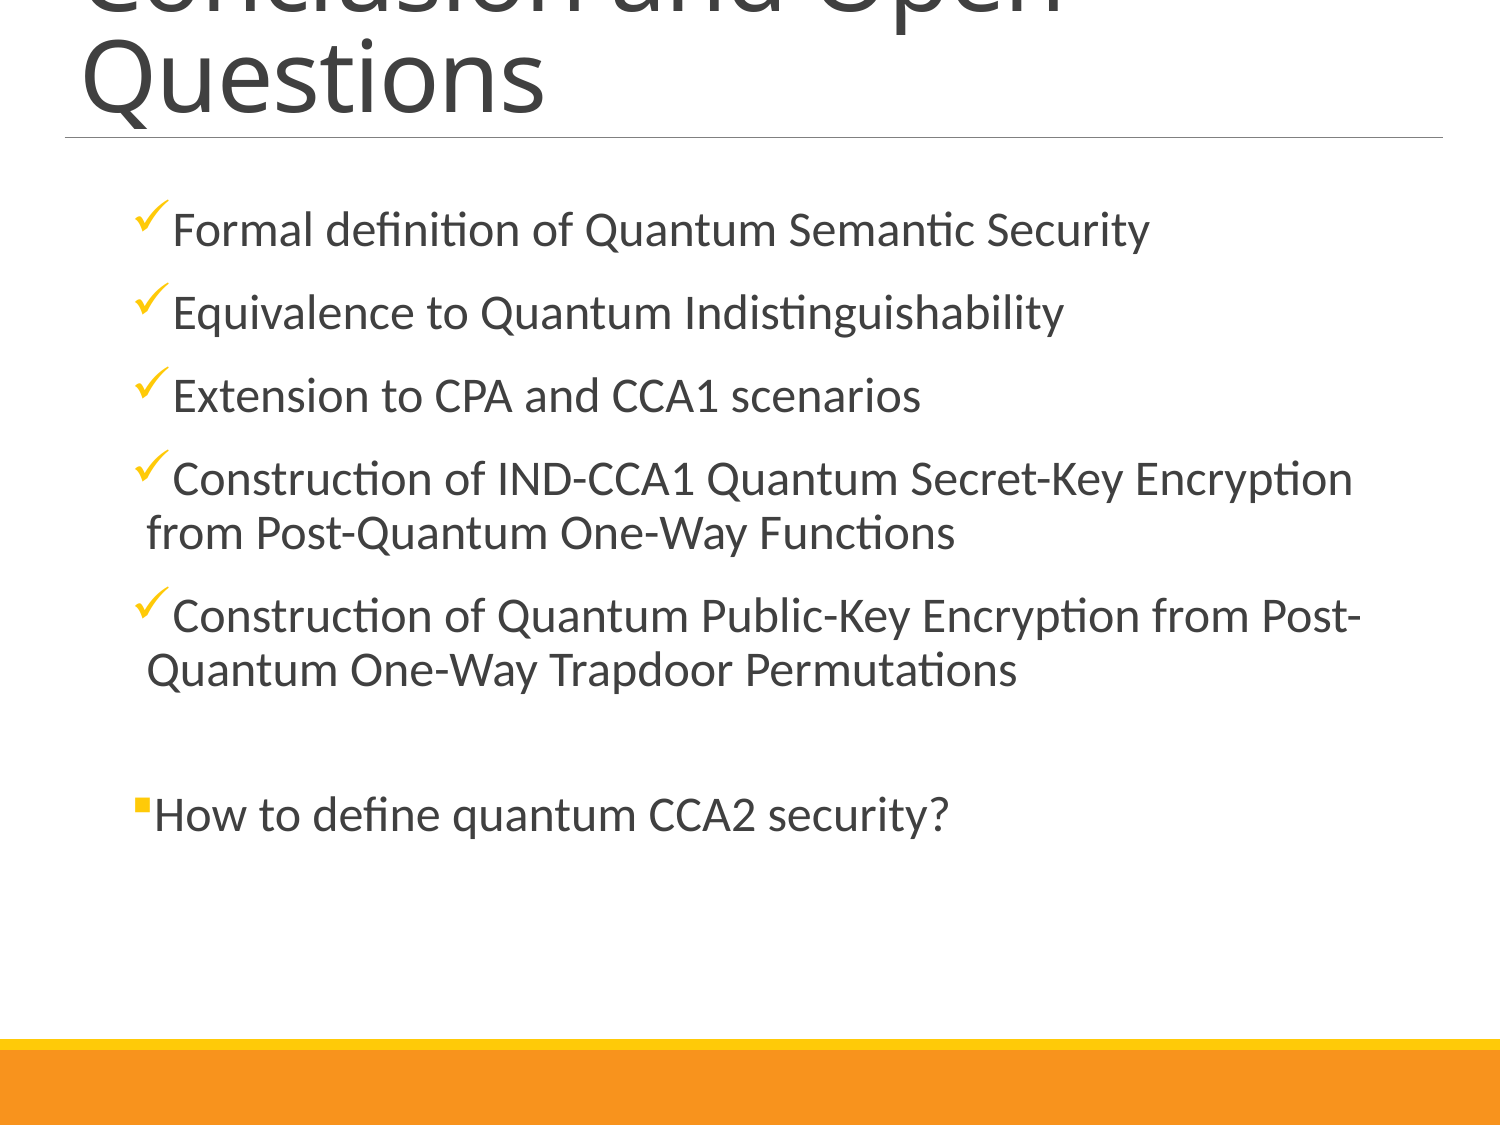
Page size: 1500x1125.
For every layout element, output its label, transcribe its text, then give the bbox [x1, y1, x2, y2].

list Formal definition of Quantum Semantic Security Equivalence to Quantum Indistinguishability Extension to CPA and CCA1 scenarios Construction of IND-CCA1 Quantum Secret-Key Encryption from Post-Quantum One-Way Functions Construction of Quantum Public-Key Encryption from Post-Quantum One-Way Trapdoor Permutations [131, 195, 1369, 727]
text_box How to define quantum CCA2 security? [131, 780, 1087, 903]
title Conclusion and Open Questions [64, 8, 1443, 141]
